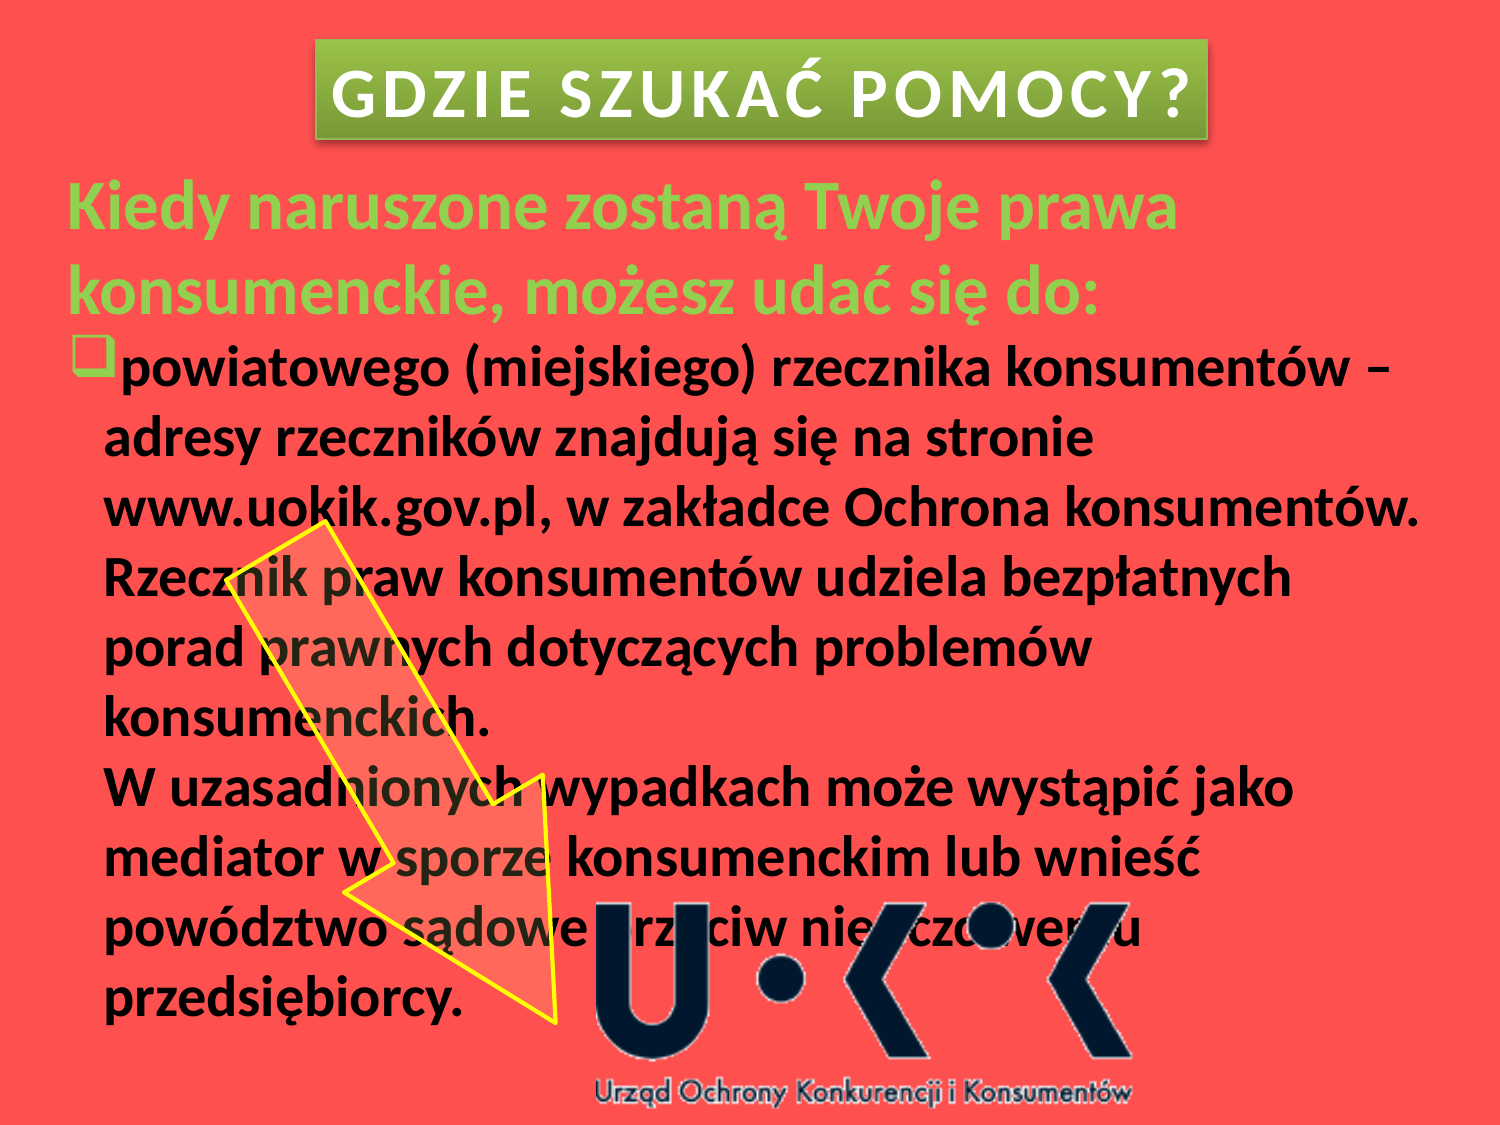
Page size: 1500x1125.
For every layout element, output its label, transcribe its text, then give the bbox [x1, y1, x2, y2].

text_box Kiedy naruszone zostaną Twoje prawa konsumenckie, możesz udać się do: powiatowego (miejskiego) rzecznika konsumentów – adresy rzeczników znajdują się na stronie www.uokik.gov.pl, w zakładce Ochrona konsumentów. Rzecznik praw konsumentów udziela bezpłatnych porad prawnych dotyczących problemów konsumenckich. W uzasadnionych wypadkach może wystąpić jako mediator w sporze konsumenckim lub wnieść powództwo sądowe przeciw nieuczciwemu przedsiębiorcy. [53, 151, 1447, 1036]
text_box [224, 519, 558, 1025]
picture [596, 884, 1317, 1125]
text_box GDZIE SZUKAĆ POMOCY? [315, 39, 1208, 140]
